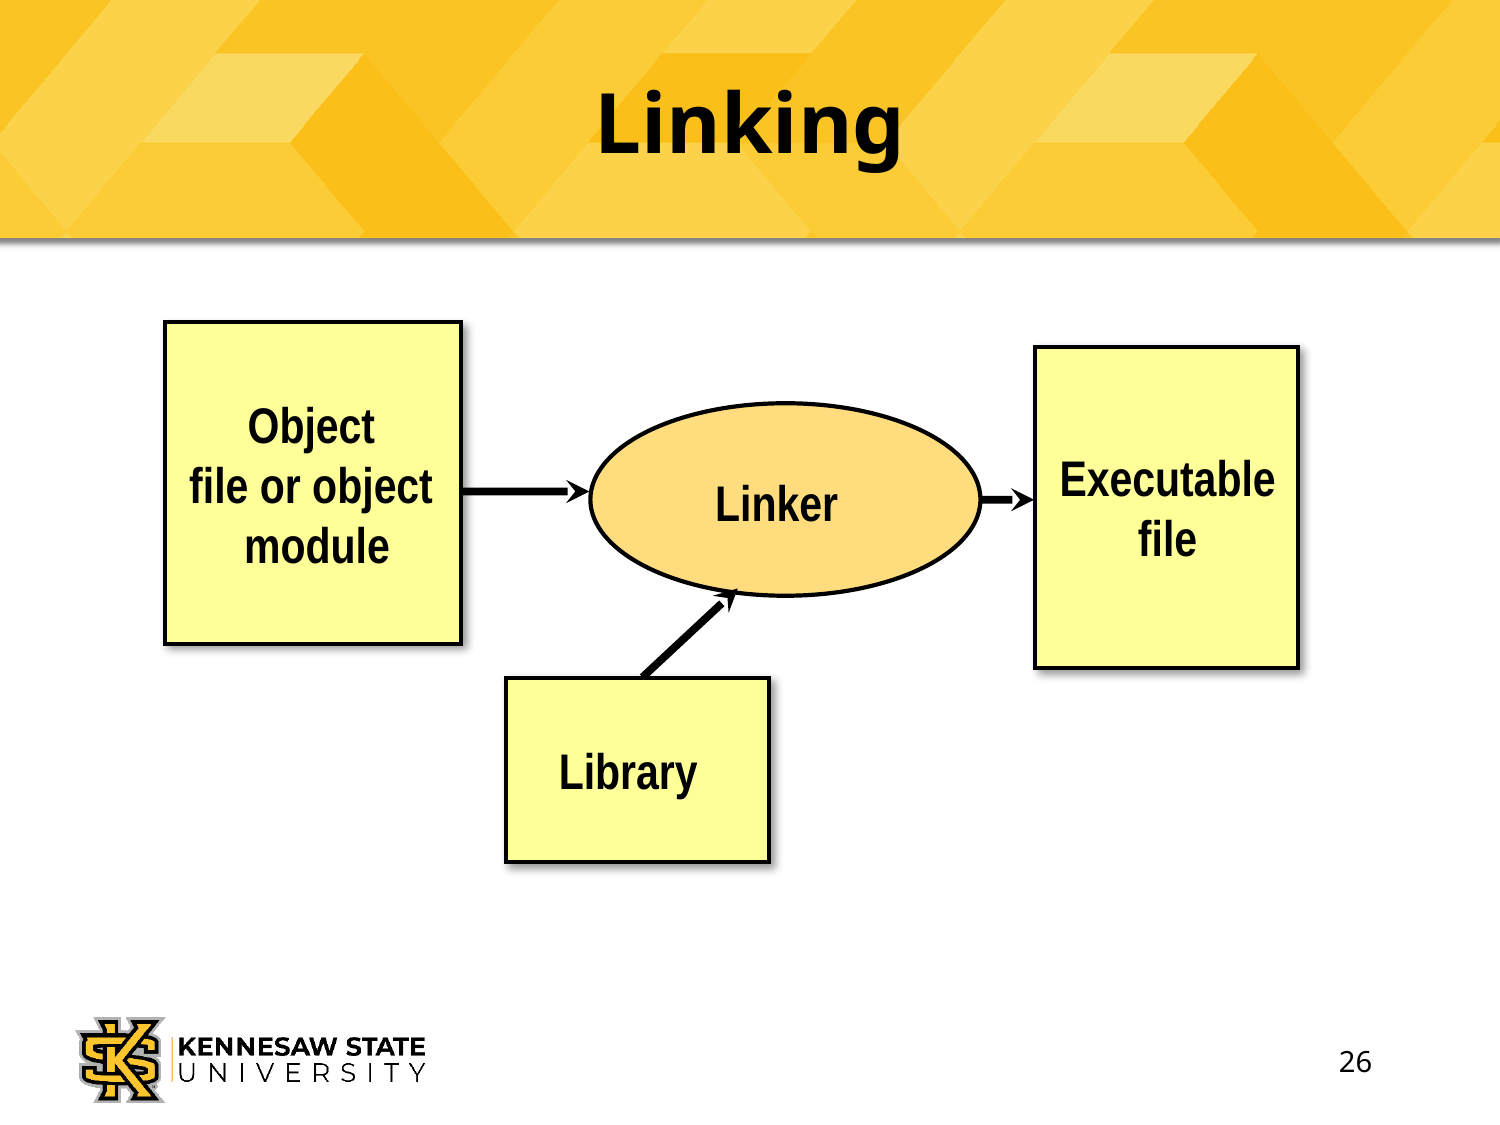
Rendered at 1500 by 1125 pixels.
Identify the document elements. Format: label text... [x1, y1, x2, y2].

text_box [154, 322, 1300, 863]
picture [0, 0, 1500, 251]
picture [75, 1017, 425, 1103]
title Linking [112, 62, 1388, 206]
slide_number 26 [1074, 1025, 1388, 1101]
